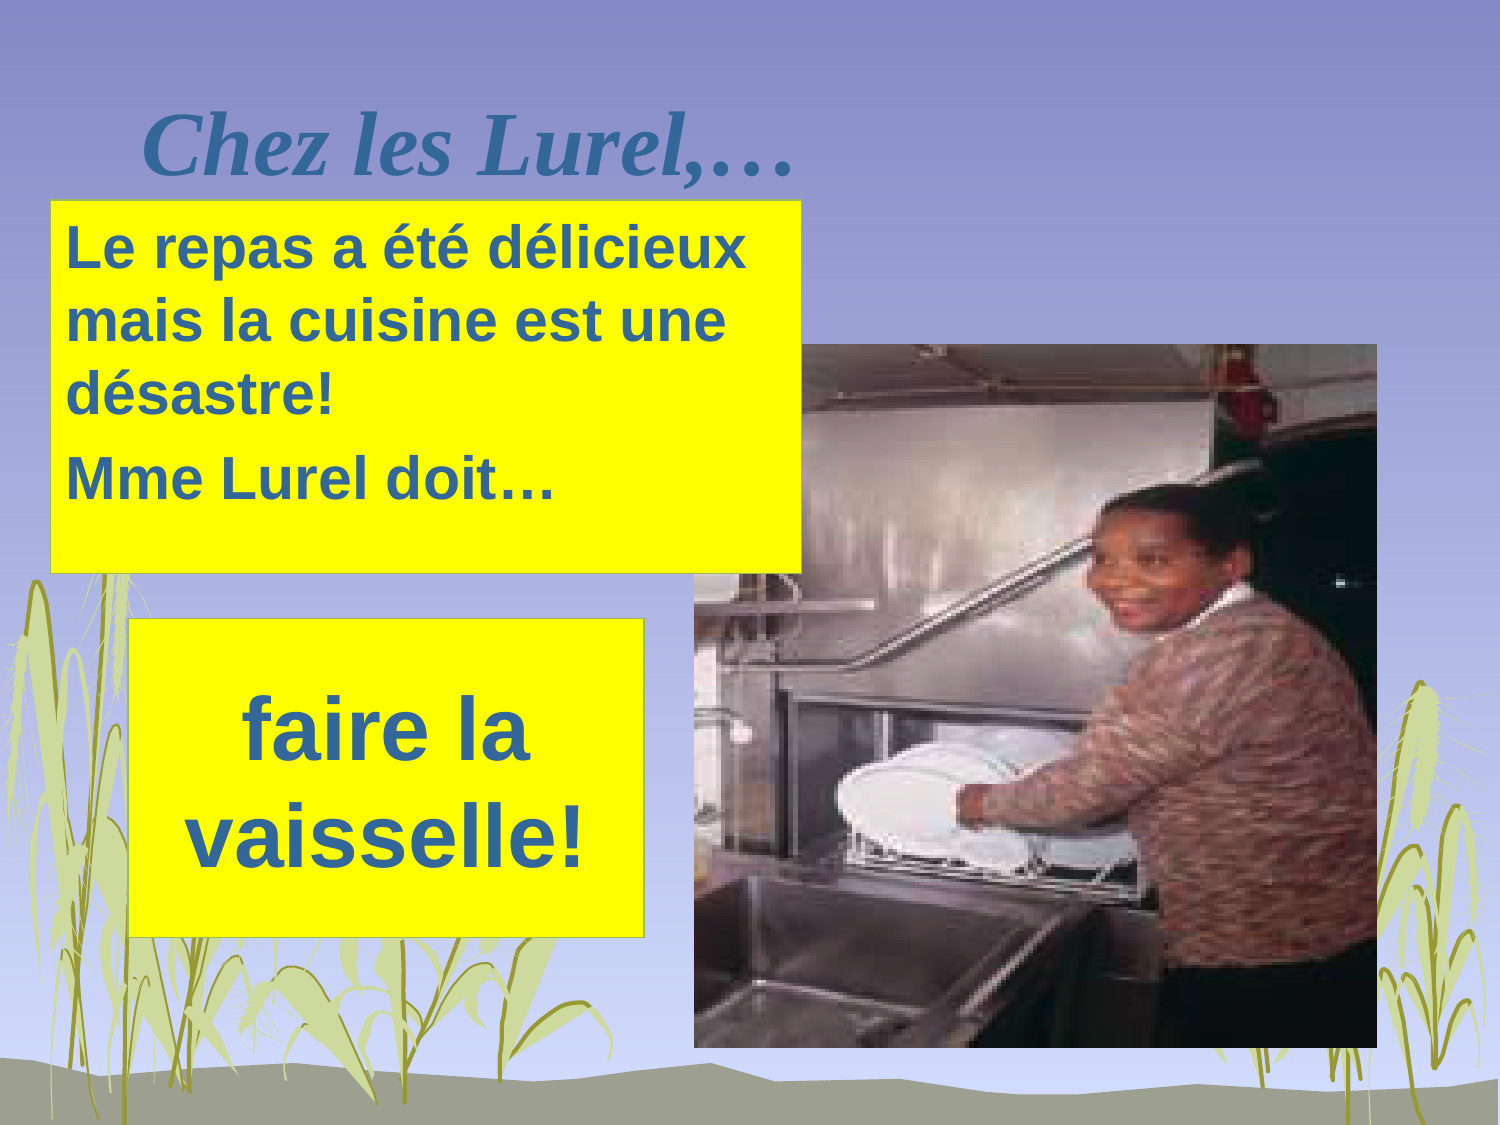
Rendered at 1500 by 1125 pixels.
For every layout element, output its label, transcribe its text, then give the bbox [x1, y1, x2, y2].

title Chez les Lurel,… [126, 37, 1371, 241]
text_box Le repas a été délicieux mais la cuisine est une désastre! Mme Lurel doit… [50, 199, 802, 574]
subtitle faire la vaisselle! [127, 618, 645, 938]
picture [694, 343, 1377, 1049]
